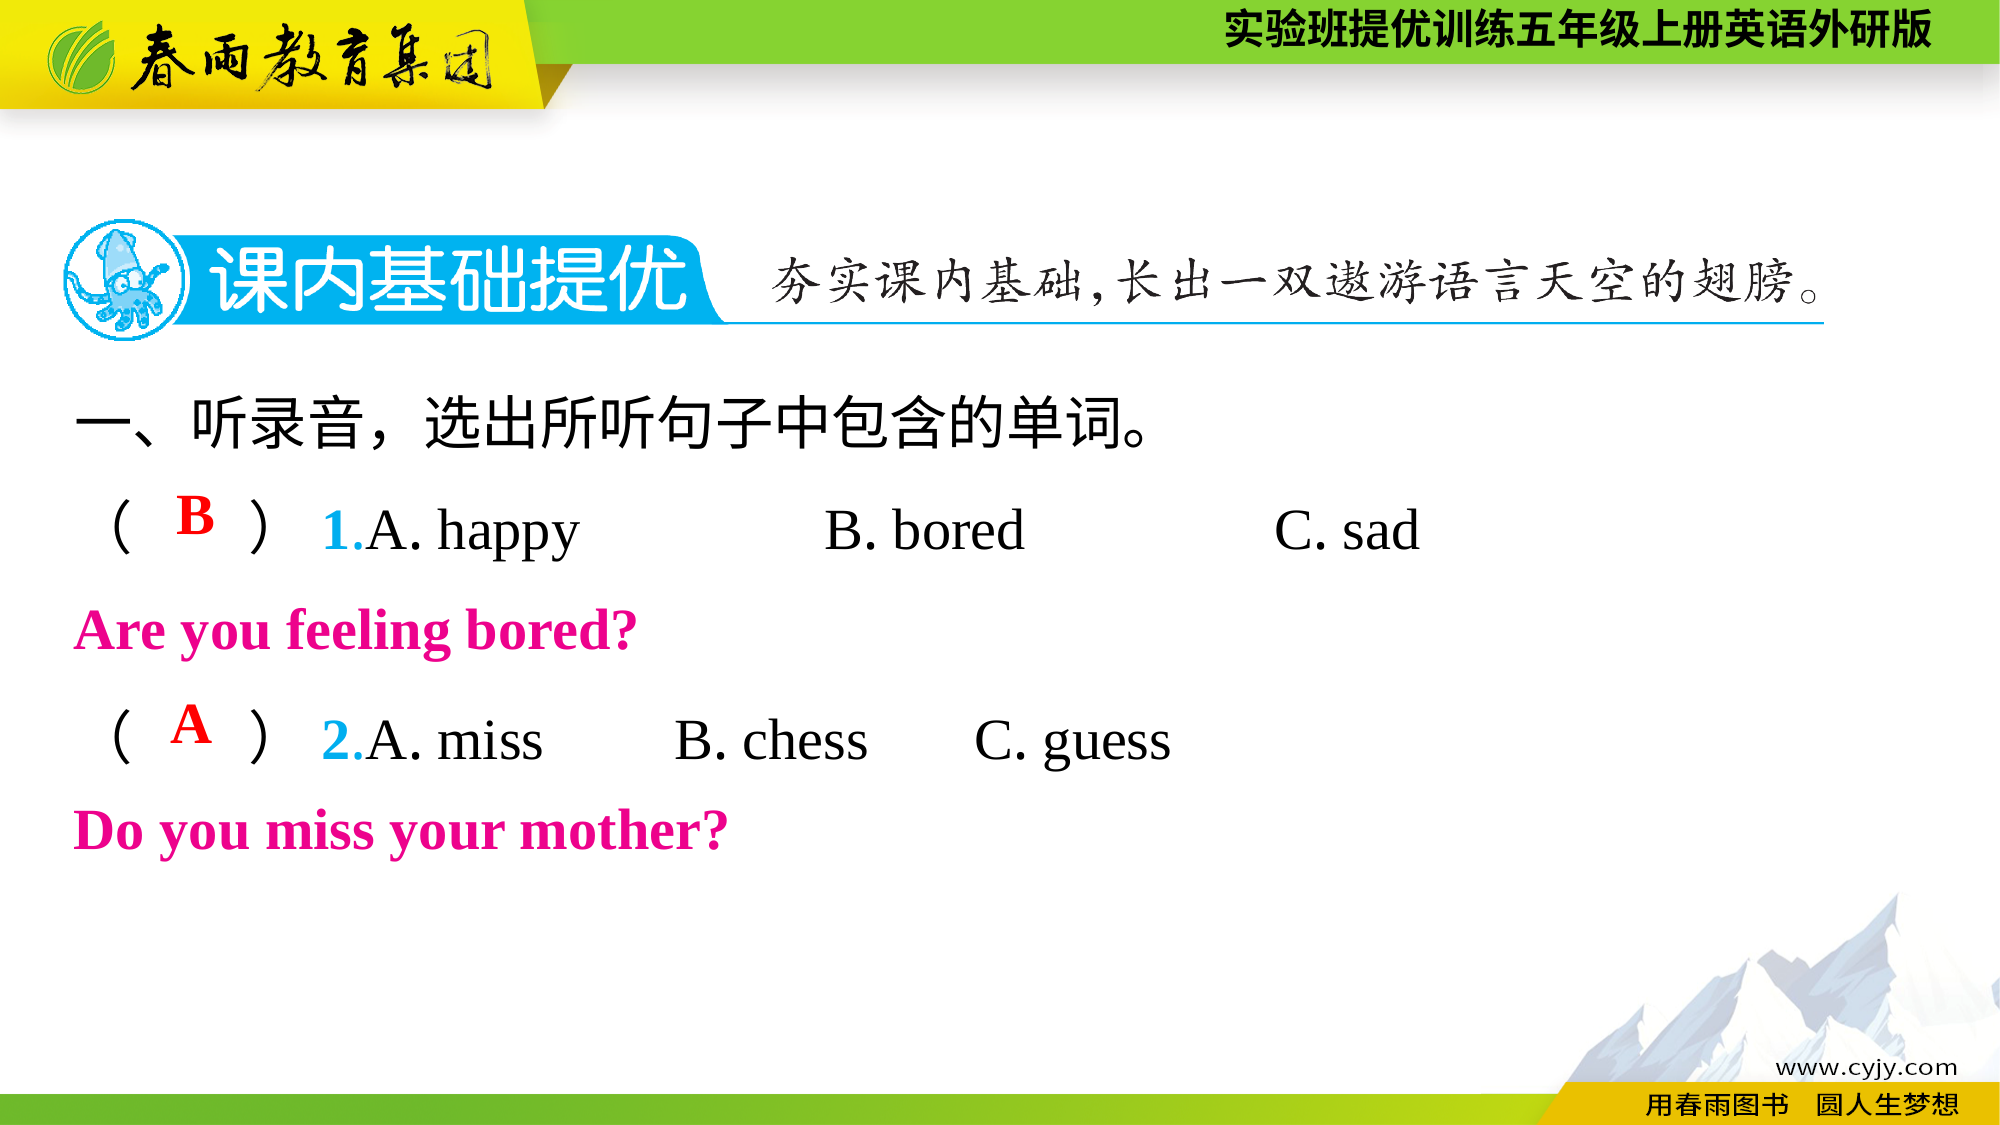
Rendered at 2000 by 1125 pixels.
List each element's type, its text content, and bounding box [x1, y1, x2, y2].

text_box A [155, 678, 228, 763]
list 一、听录音，选出所听句子中包含的单词。 （ ）1.A. happy B. bored C. sad （ ）2.A. miss B. chess C. guess [59, 343, 1944, 549]
text_box Are you feeling bored? [59, 549, 1944, 669]
picture [0, 0, 2000, 1125]
text_box B [161, 469, 231, 554]
list 一、听录音，选出所听句子中包含的单词。 （ ）1.A. happy B. bored C. sad （ ）2.A. miss B. chess C. guess [59, 669, 1944, 748]
text_box Do you miss your mother? [59, 748, 1944, 869]
